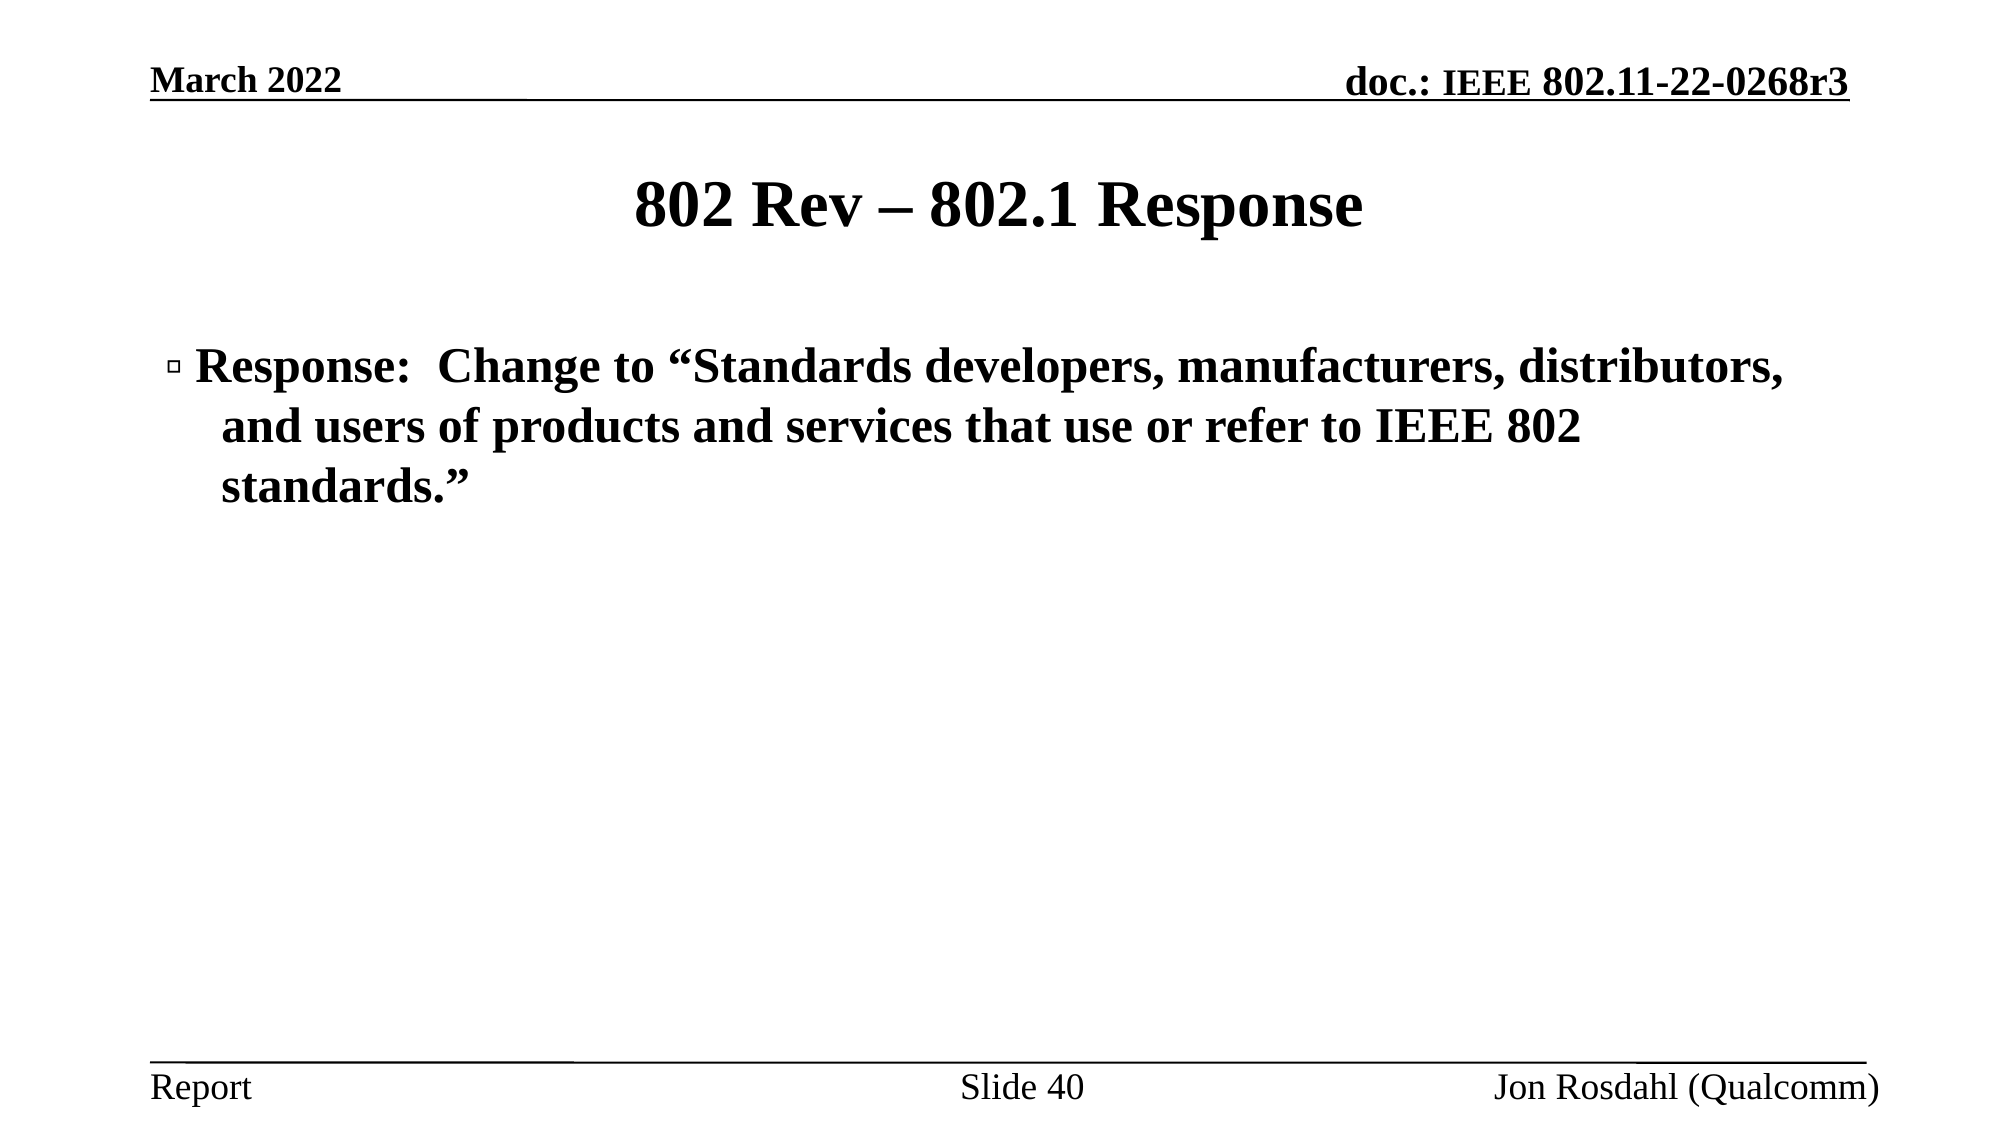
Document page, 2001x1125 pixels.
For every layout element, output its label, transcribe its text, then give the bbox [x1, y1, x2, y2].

list ▫ Response:  Change to “Standards developers, manufacturers, distributors, and users of products and services that use or refer to IEEE 802 standards.” [149, 324, 1850, 1000]
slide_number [149, 49, 431, 100]
footer Jon Rosdahl (Qualcomm) [1436, 1061, 1881, 1108]
title 802 Rev – 802.1 Response [149, 112, 1850, 288]
slide_number Slide 40 [950, 1061, 1095, 1125]
